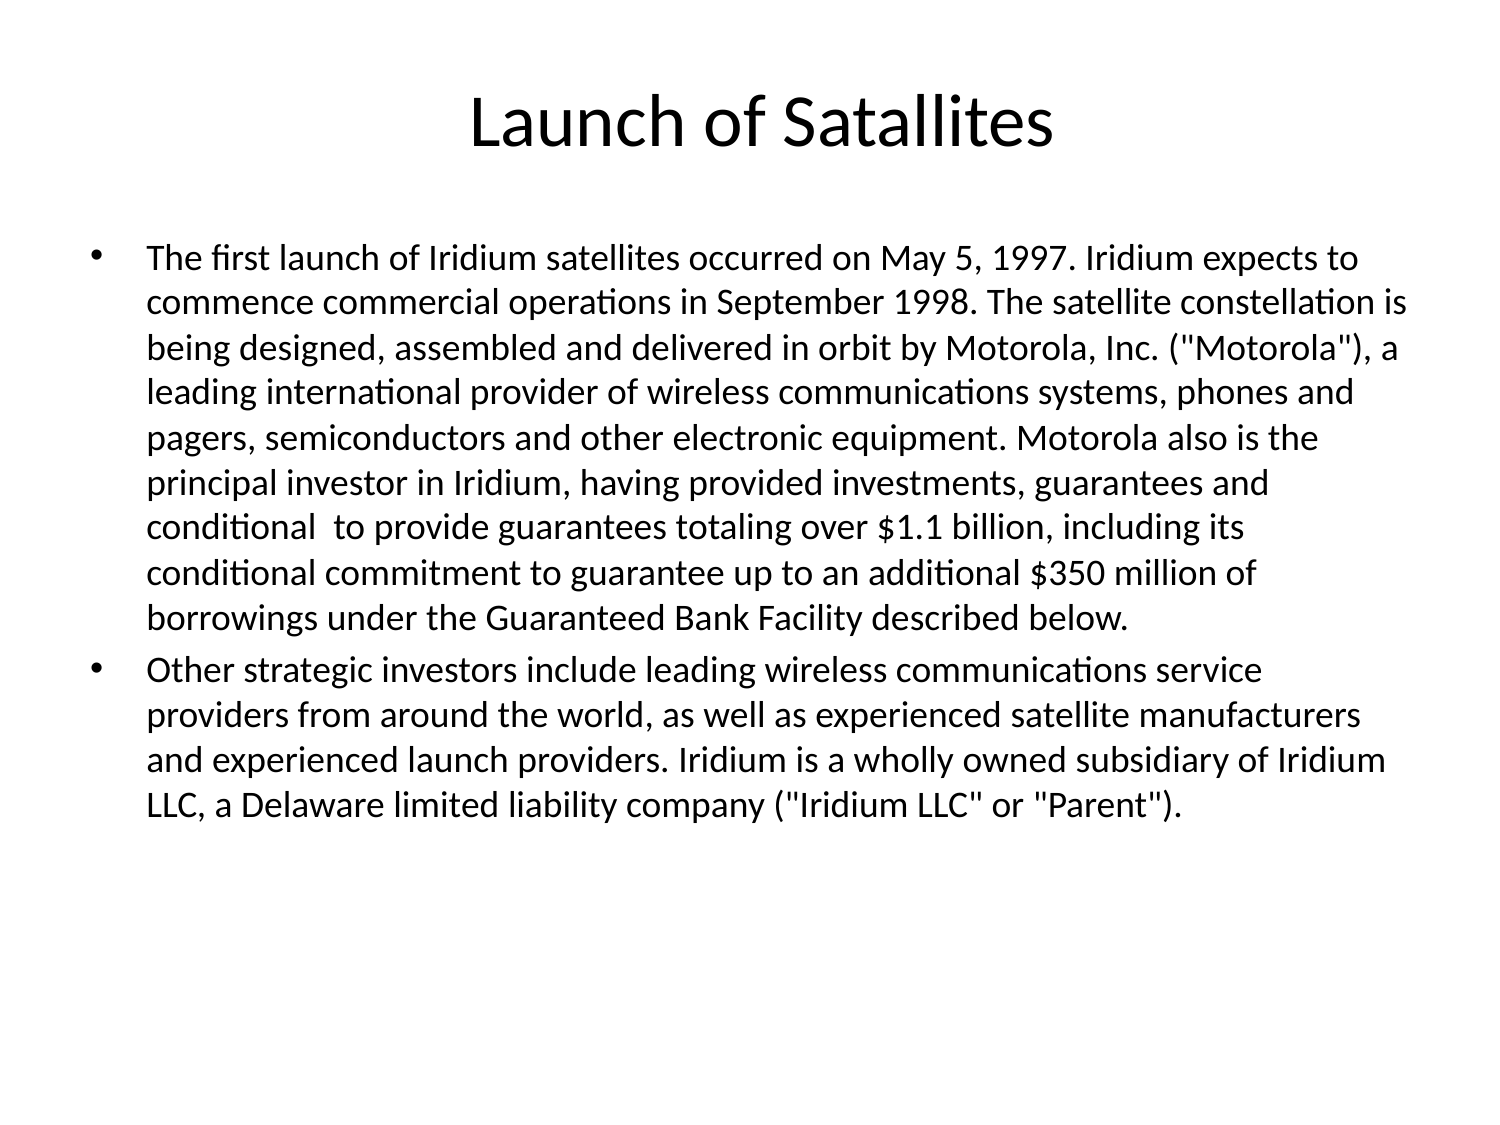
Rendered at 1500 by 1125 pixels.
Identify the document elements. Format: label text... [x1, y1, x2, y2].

title Launch of Satallites [99, 45, 1425, 188]
list The first launch of Iridium satellites occurred on May 5, 1997. Iridium expects to commence commercial operations in September 1998. The satellite constellation is being designed, assembled and delivered in orbit by Motorola, Inc. ("Motorola"), a leading international provider of wireless communications systems, phones and pagers, semiconductors and other electronic equipment. Motorola also is the principal investor in Iridium, having provided investments, guarantees and conditional to provide guarantees totaling over $1.1 billion, including its conditional commitment to guarantee up to an additional $350 million of borrowings under the Guaranteed Bank Facility described below. Other strategic investors include leading wireless communications service providers from around the world, as well as experienced satellite manufacturers and experienced launch providers. Iridium is a wholly owned subsidiary of Iridium LLC, a Delaware limited liability company ("Iridium LLC" or "Parent"). [75, 224, 1425, 1005]
